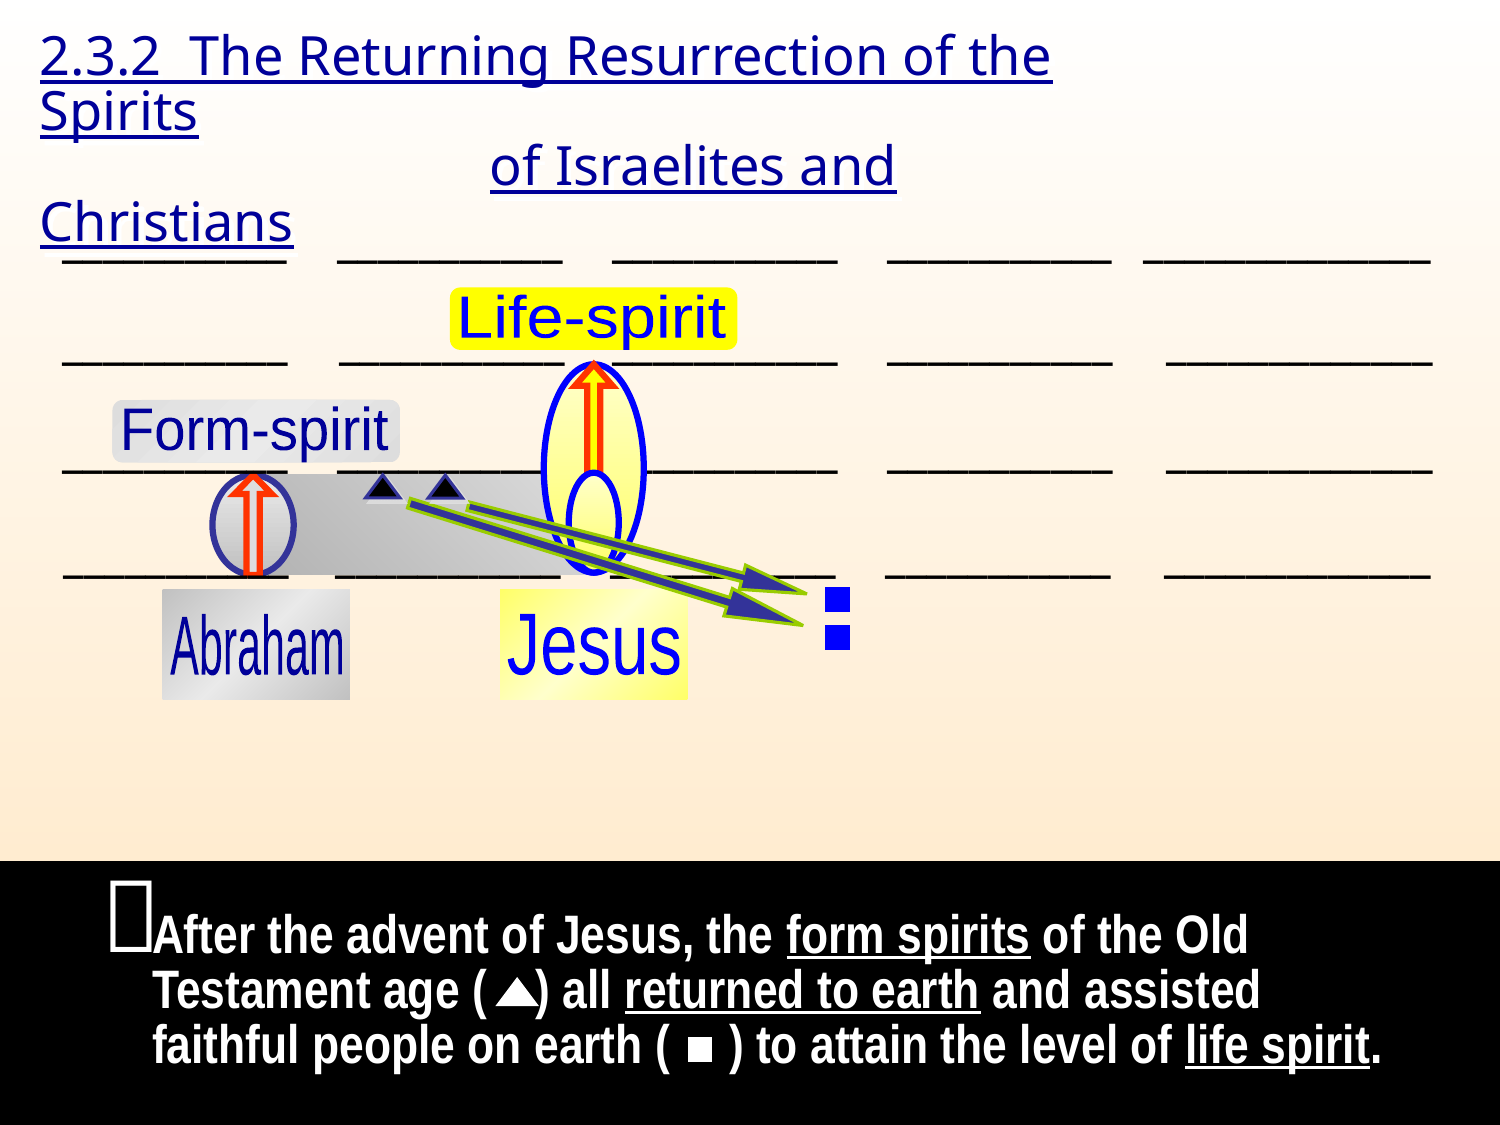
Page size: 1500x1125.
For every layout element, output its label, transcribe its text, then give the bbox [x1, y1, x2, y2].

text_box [112, 399, 401, 463]
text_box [162, 588, 351, 701]
text_box 2.3.2 The Returning Resurrection of the Spirits of Israelites and Christians [24, 23, 1125, 235]
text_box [86, 887, 1426, 1084]
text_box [449, 287, 738, 351]
text_box [0, 861, 1500, 1124]
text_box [499, 588, 688, 701]
text_box [690, 591, 804, 626]
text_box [12, 237, 1488, 583]
